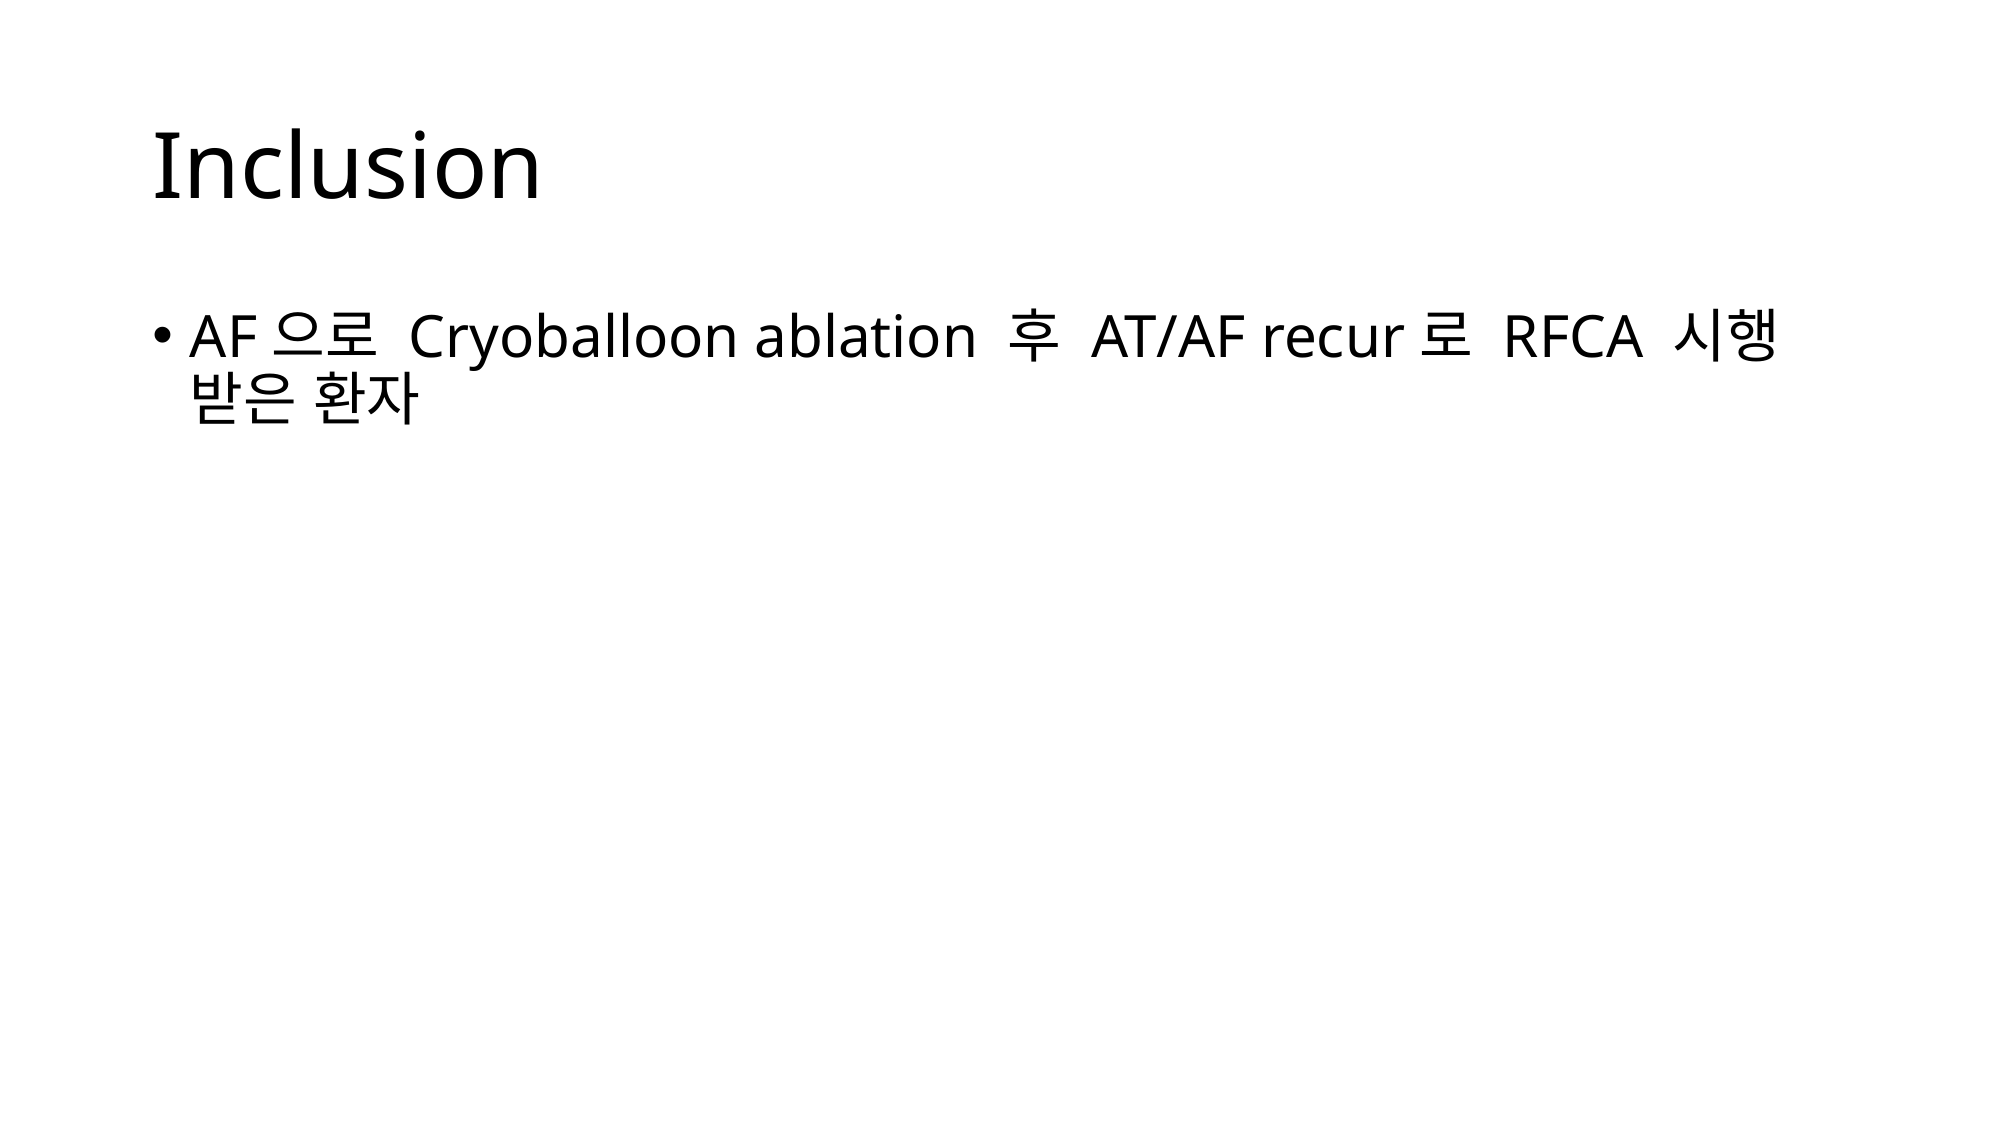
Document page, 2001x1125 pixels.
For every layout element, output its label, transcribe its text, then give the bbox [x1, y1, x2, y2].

list AF으로 Cryoballoon ablation 후 AT/AF recur로 RFCA 시행 받은 환자 [137, 299, 1863, 1014]
title Inclusion [137, 59, 1863, 278]
